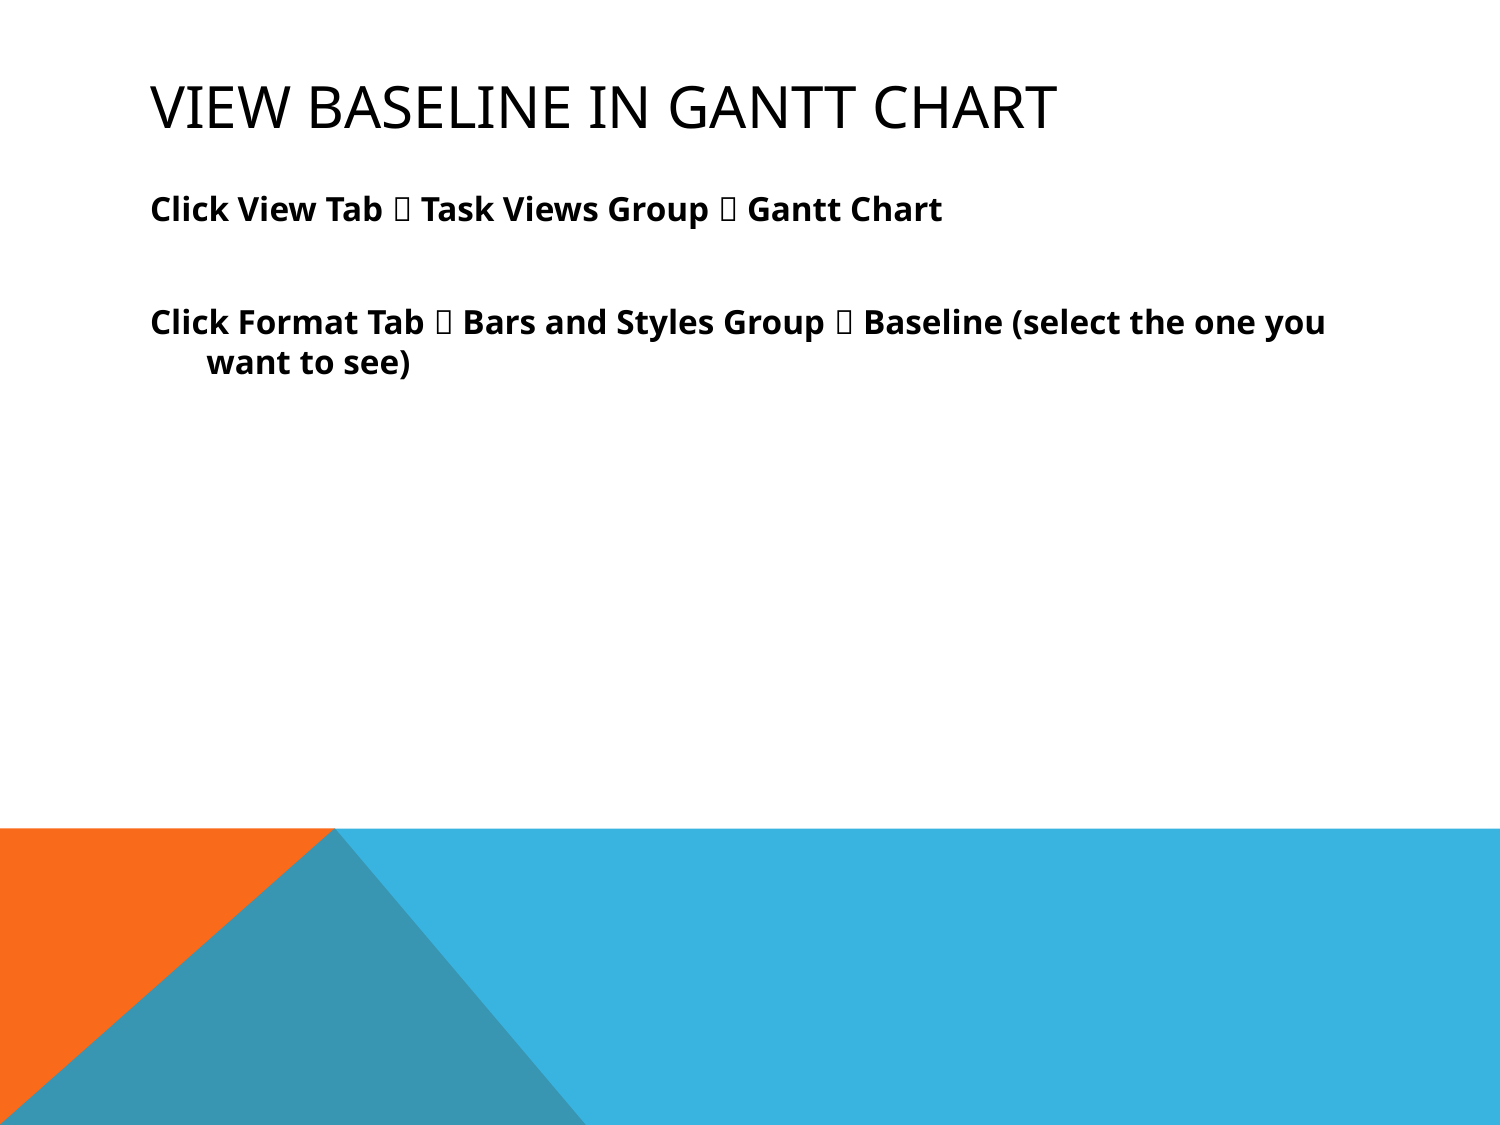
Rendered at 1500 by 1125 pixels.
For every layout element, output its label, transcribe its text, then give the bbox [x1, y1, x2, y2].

title View baseline in gantt chart [135, 60, 1369, 150]
list Click View Tab  Task Views Group  Gantt Chart Click Format Tab  Bars and Styles Group  Baseline (select the one you want to see) [135, 180, 1369, 768]
